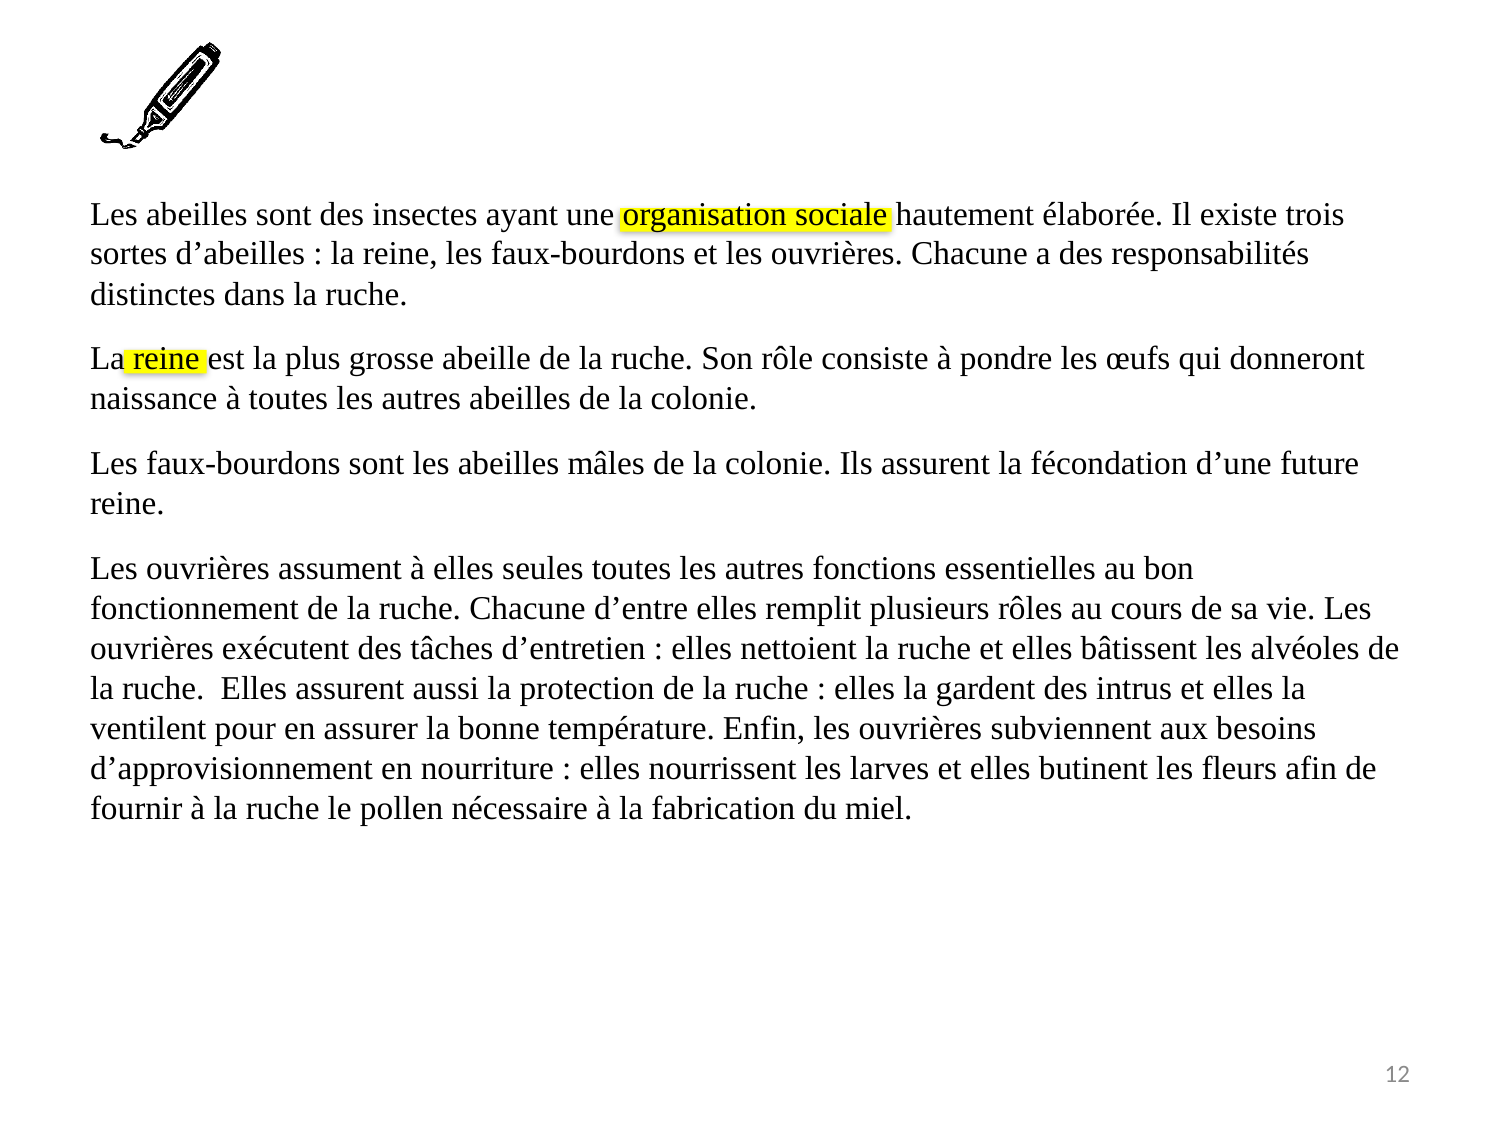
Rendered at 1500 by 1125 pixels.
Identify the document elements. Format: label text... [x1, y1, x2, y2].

picture [100, 42, 221, 150]
slide_number 12 [1074, 1042, 1425, 1103]
list Les abeilles sont des insectes ayant une organisation sociale hautement élaborée. Il existe trois sortes d’abeilles : la reine, les faux-bourdons et les ouvrières. Chacune a des responsabilités distinctes dans la ruche. La reine est la plus grosse abeille de la ruche. Son rôle consiste à pondre les œufs qui donneront naissance à toutes les autres abeilles de la colonie. Les faux-bourdons sont les abeilles mâles de la colonie. Ils assurent la fécondation d’une future reine. Les ouvrières assument à elles seules toutes les autres fonctions essentielles au bon fonctionnement de la ruche. Chacune d’entre elles remplit plusieurs rôles au cours de sa vie. Les ouvrières exécutent des tâches d’entretien : elles nettoient la ruche et elles bâtissent les alvéoles de la ruche. Elles assurent aussi la protection de la ruche : elles la gardent des intrus et elles la ventilent pour en assurer la bonne température. Enfin, les ouvrières subviennent aux besoins d’approvisionnement en nourriture : elles nourrissent les larves et elles butinent les fleurs afin de fournir à la ruche le pollen nécessaire à la fabrication du miel. [75, 54, 1424, 1094]
